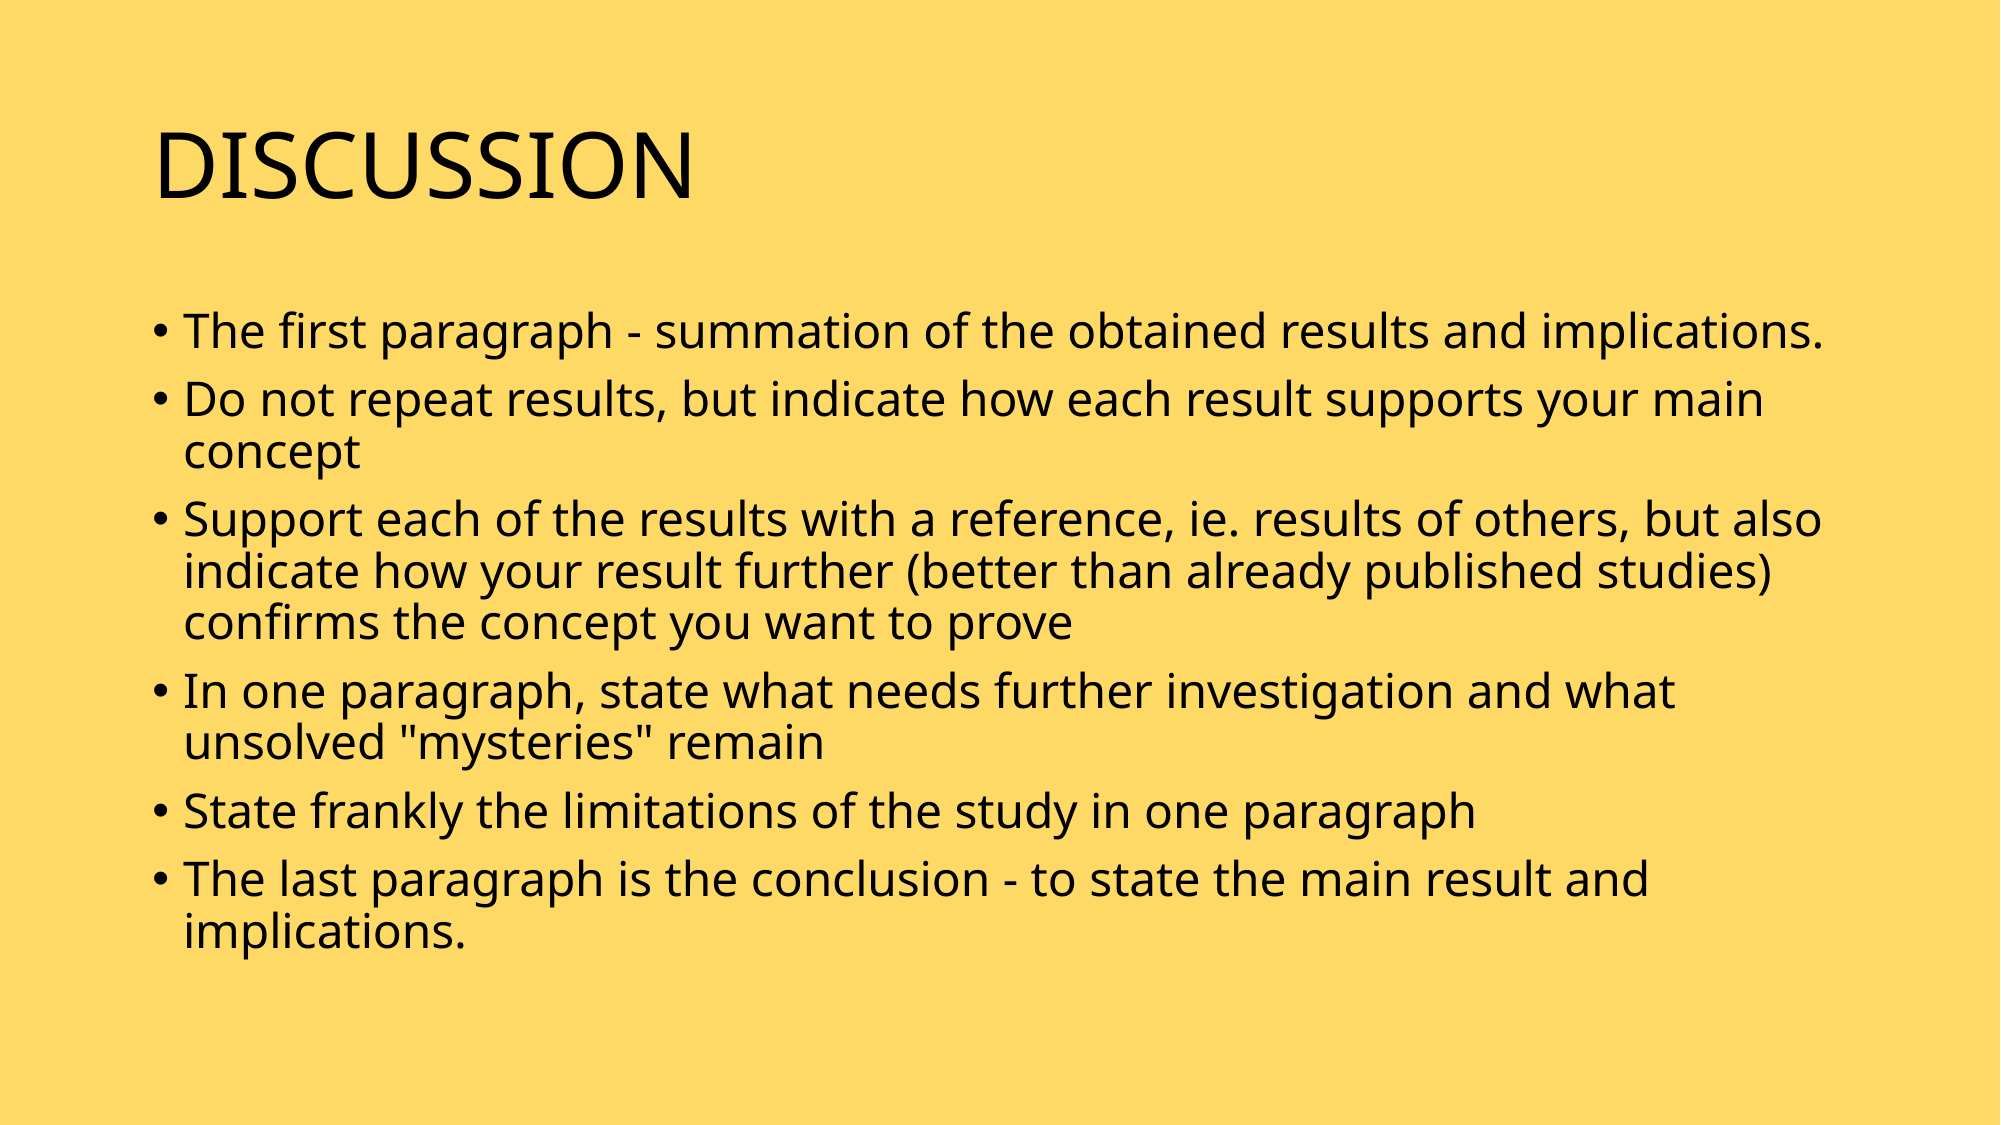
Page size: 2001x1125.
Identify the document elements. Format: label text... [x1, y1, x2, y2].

title DISCUSSION [137, 59, 1863, 278]
list The first paragraph - summation of the obtained results and implications. Do not repeat results, but indicate how each result supports your main concept Support each of the results with a reference, ie. results of others, but also indicate how your result further (better than already published studies) confirms the concept you want to prove In one paragraph, state what needs further investigation and what unsolved "mysteries" remain State frankly the limitations of the study in one paragraph The last paragraph is the conclusion - to state the main result and implications. [137, 299, 1863, 1014]
